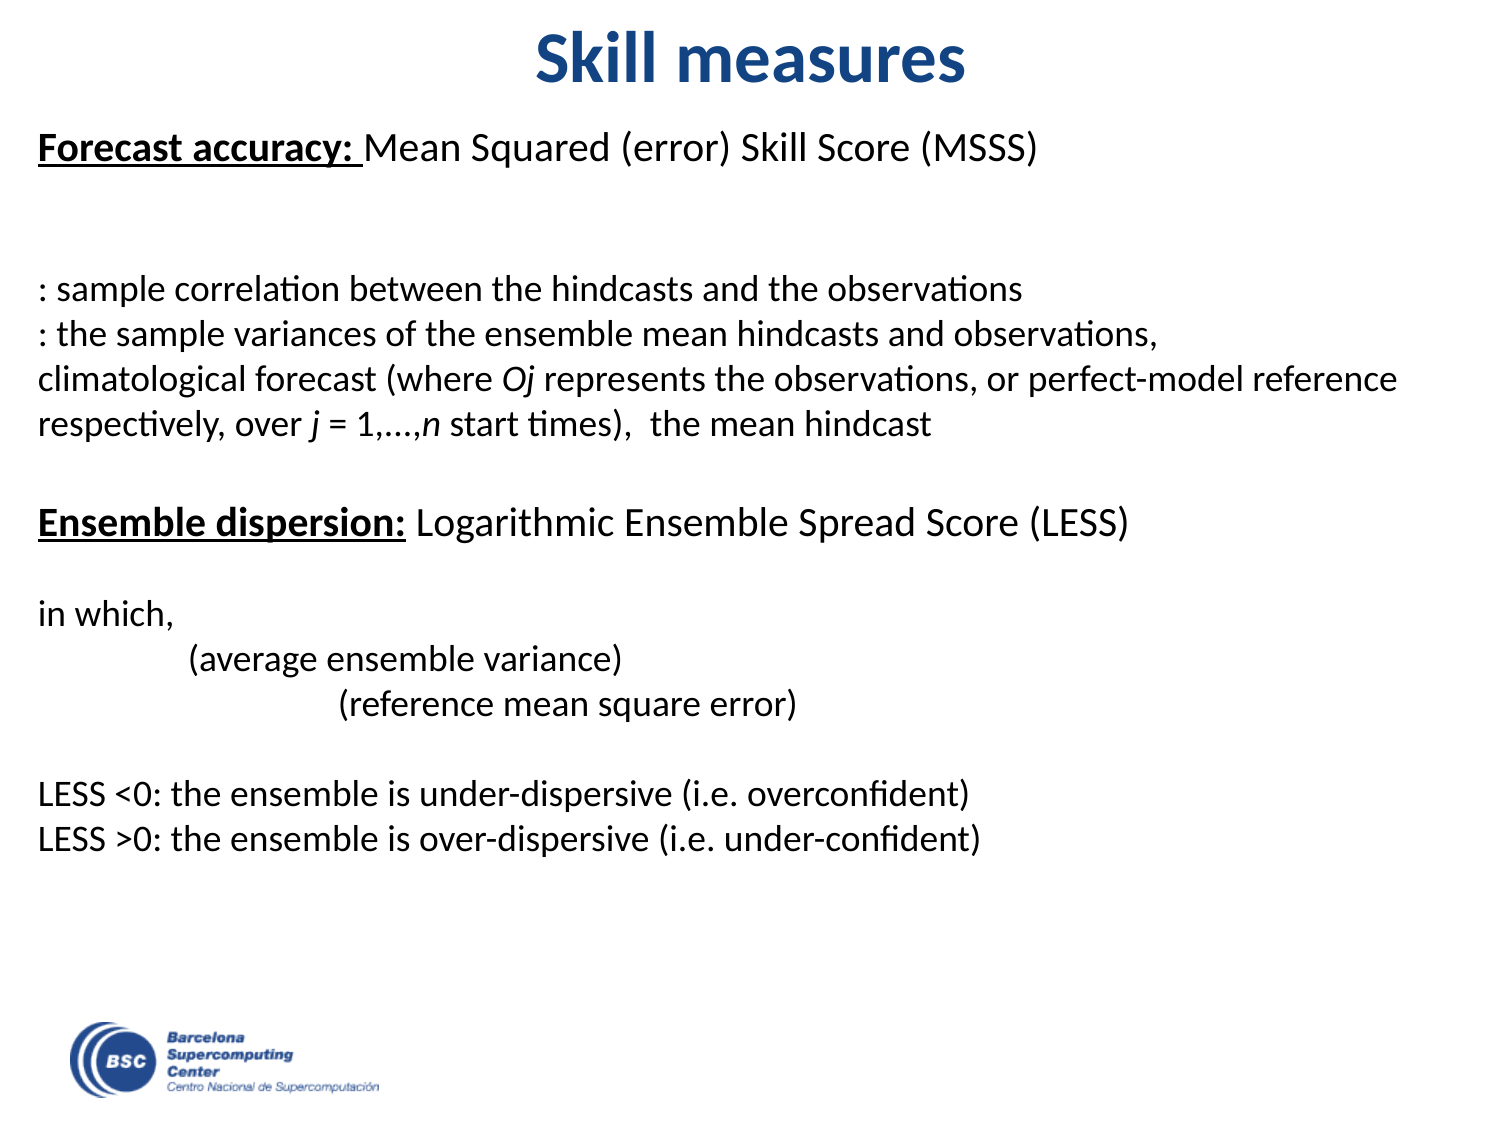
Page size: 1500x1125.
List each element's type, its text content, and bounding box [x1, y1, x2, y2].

title Skill measures [76, 28, 1427, 90]
picture [70, 1022, 379, 1098]
